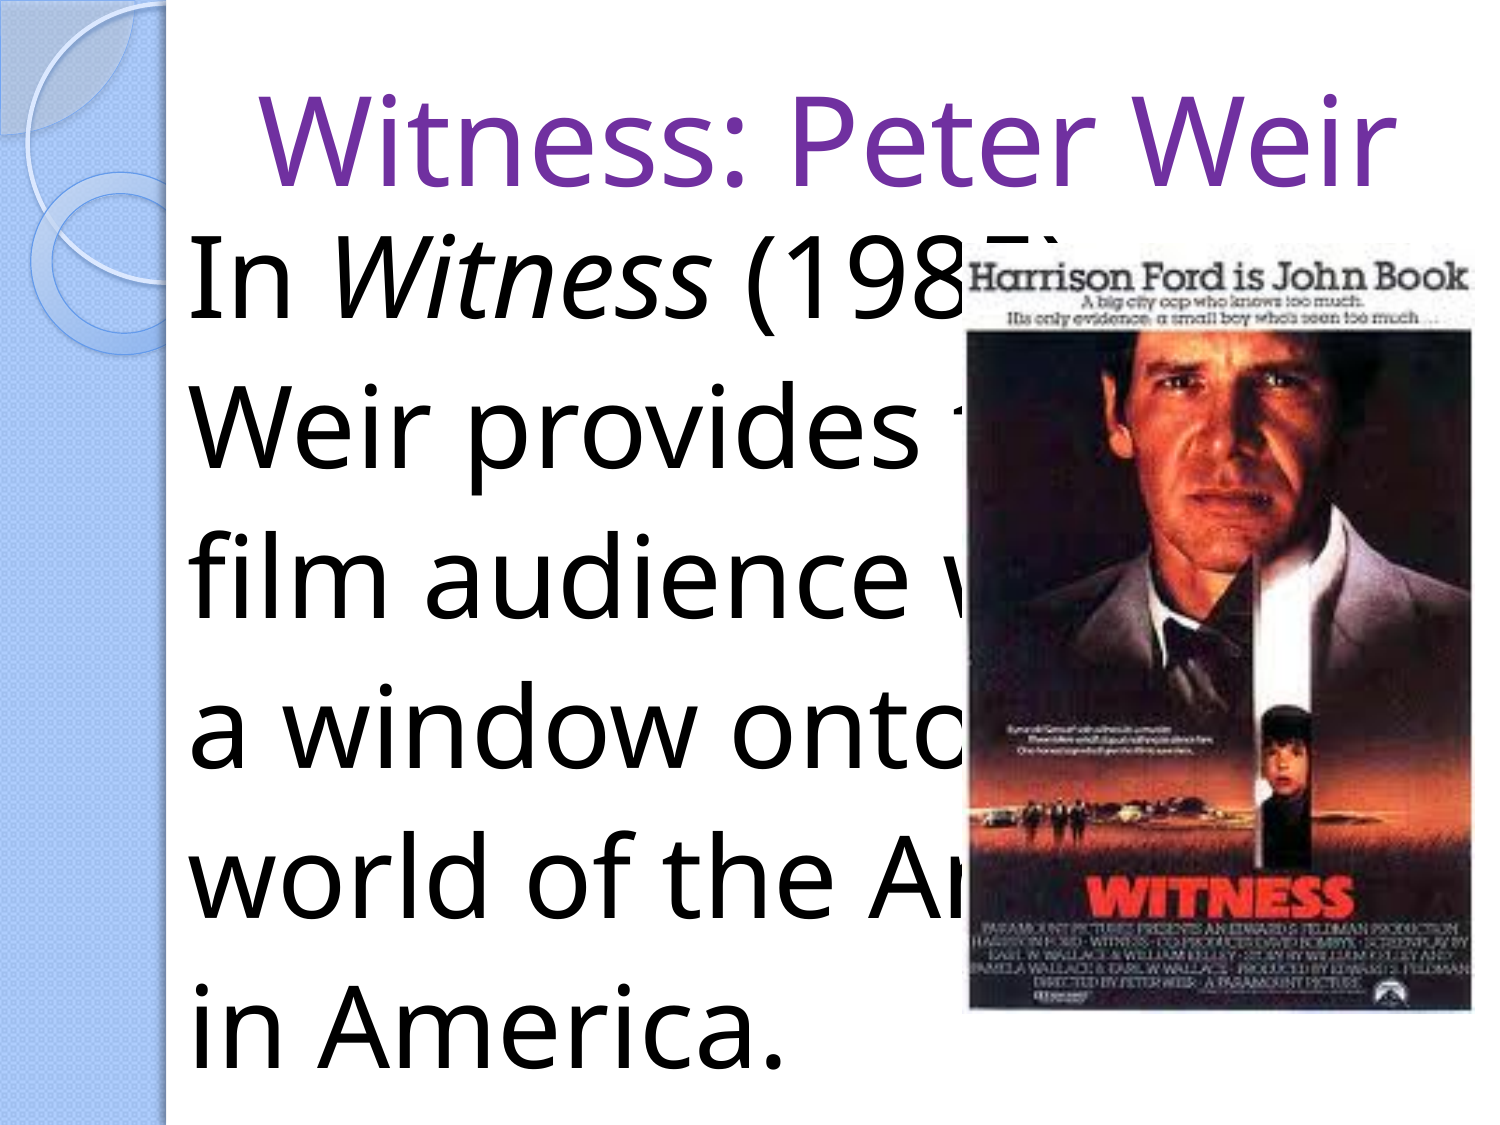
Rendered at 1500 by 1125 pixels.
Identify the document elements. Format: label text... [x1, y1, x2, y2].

list In Witness (1985) Weir provides the film audience with a window onto the world of the Amish in America. [159, 196, 1466, 1025]
title Witness: Peter Weir [158, 42, 1500, 231]
picture [962, 243, 1475, 1014]
